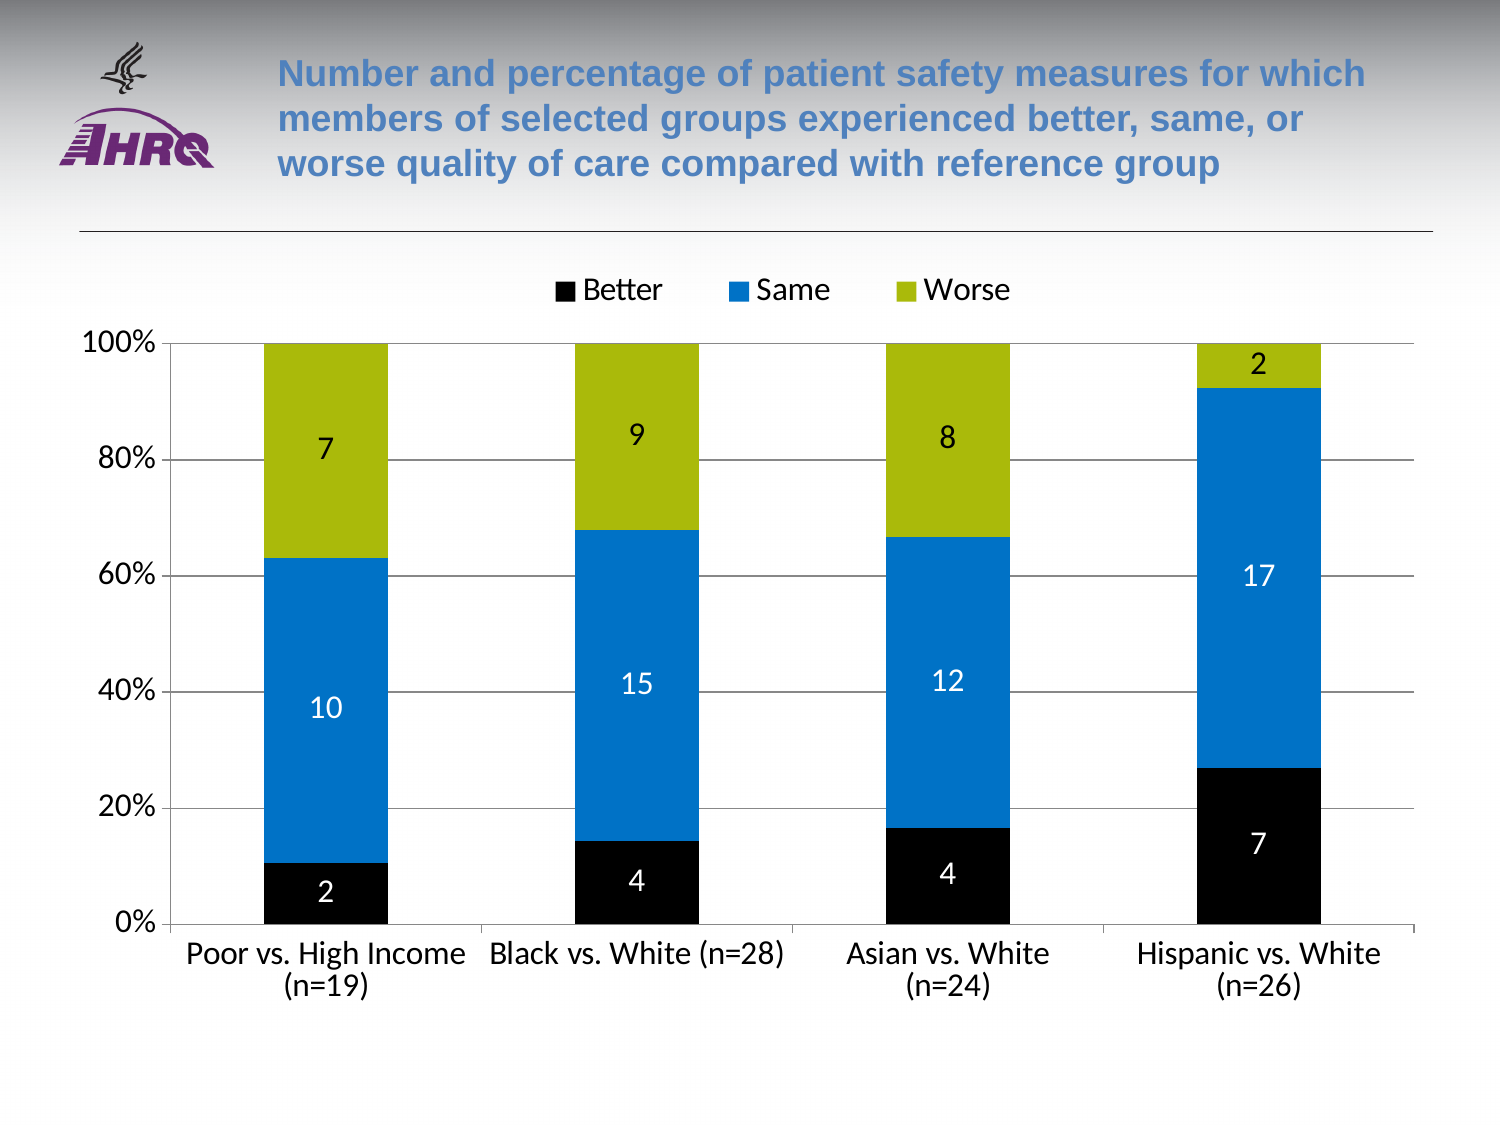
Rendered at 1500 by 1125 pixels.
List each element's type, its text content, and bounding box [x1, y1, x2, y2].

title Number and percentage of patient safety measures for which members of selected groups experienced better, same, or worse quality of care compared with reference group [262, 45, 1425, 188]
picture [0, 0, 1500, 1125]
chart [74, 262, 1426, 1006]
